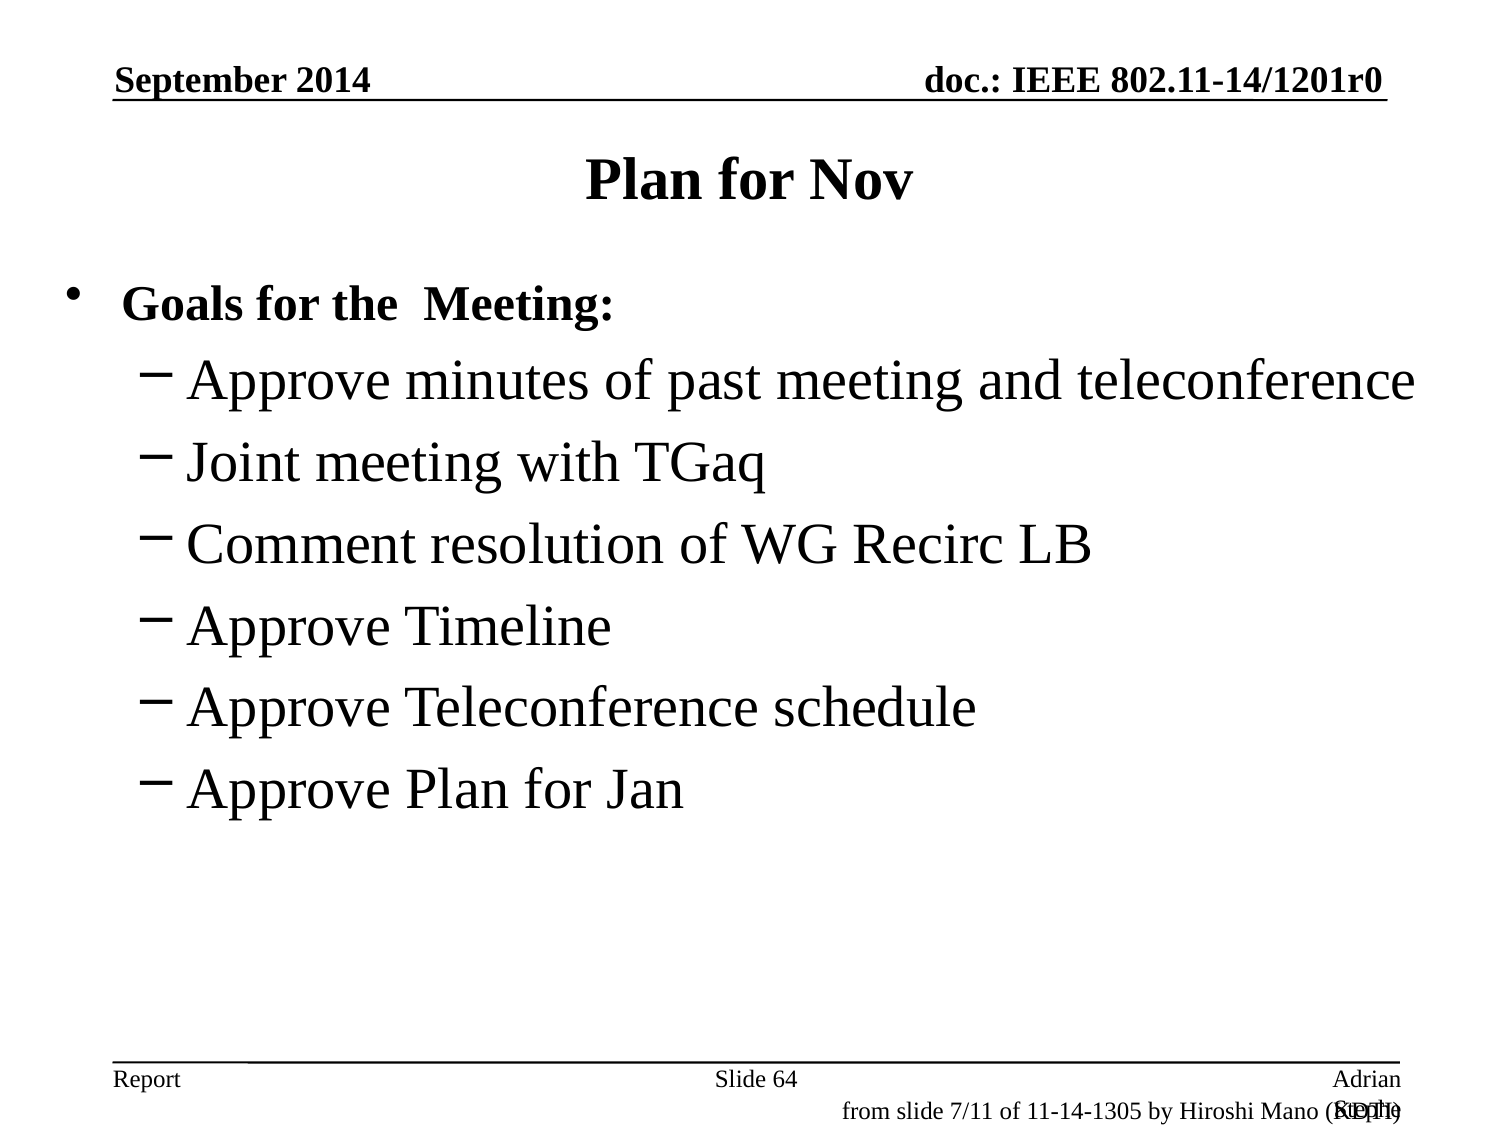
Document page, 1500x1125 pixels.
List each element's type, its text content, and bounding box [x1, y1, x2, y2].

footer Adrian Stephens, Intel Corporation [1324, 1061, 1402, 1087]
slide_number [114, 54, 374, 101]
slide_number Slide 64 [712, 1061, 800, 1087]
text_box from slide 7/11 of 11-14-1305 by Hiroshi Mano (KDTI) [343, 1087, 1417, 1125]
list Goals for the Meeting: Approve minutes of past meeting and teleconference Joint meeting with TGaq Comment resolution of WG Recirc LB Approve Timeline Approve Teleconference schedule Approve Plan for Jan [50, 262, 1450, 1038]
title Plan for Nov [112, 112, 1388, 238]
